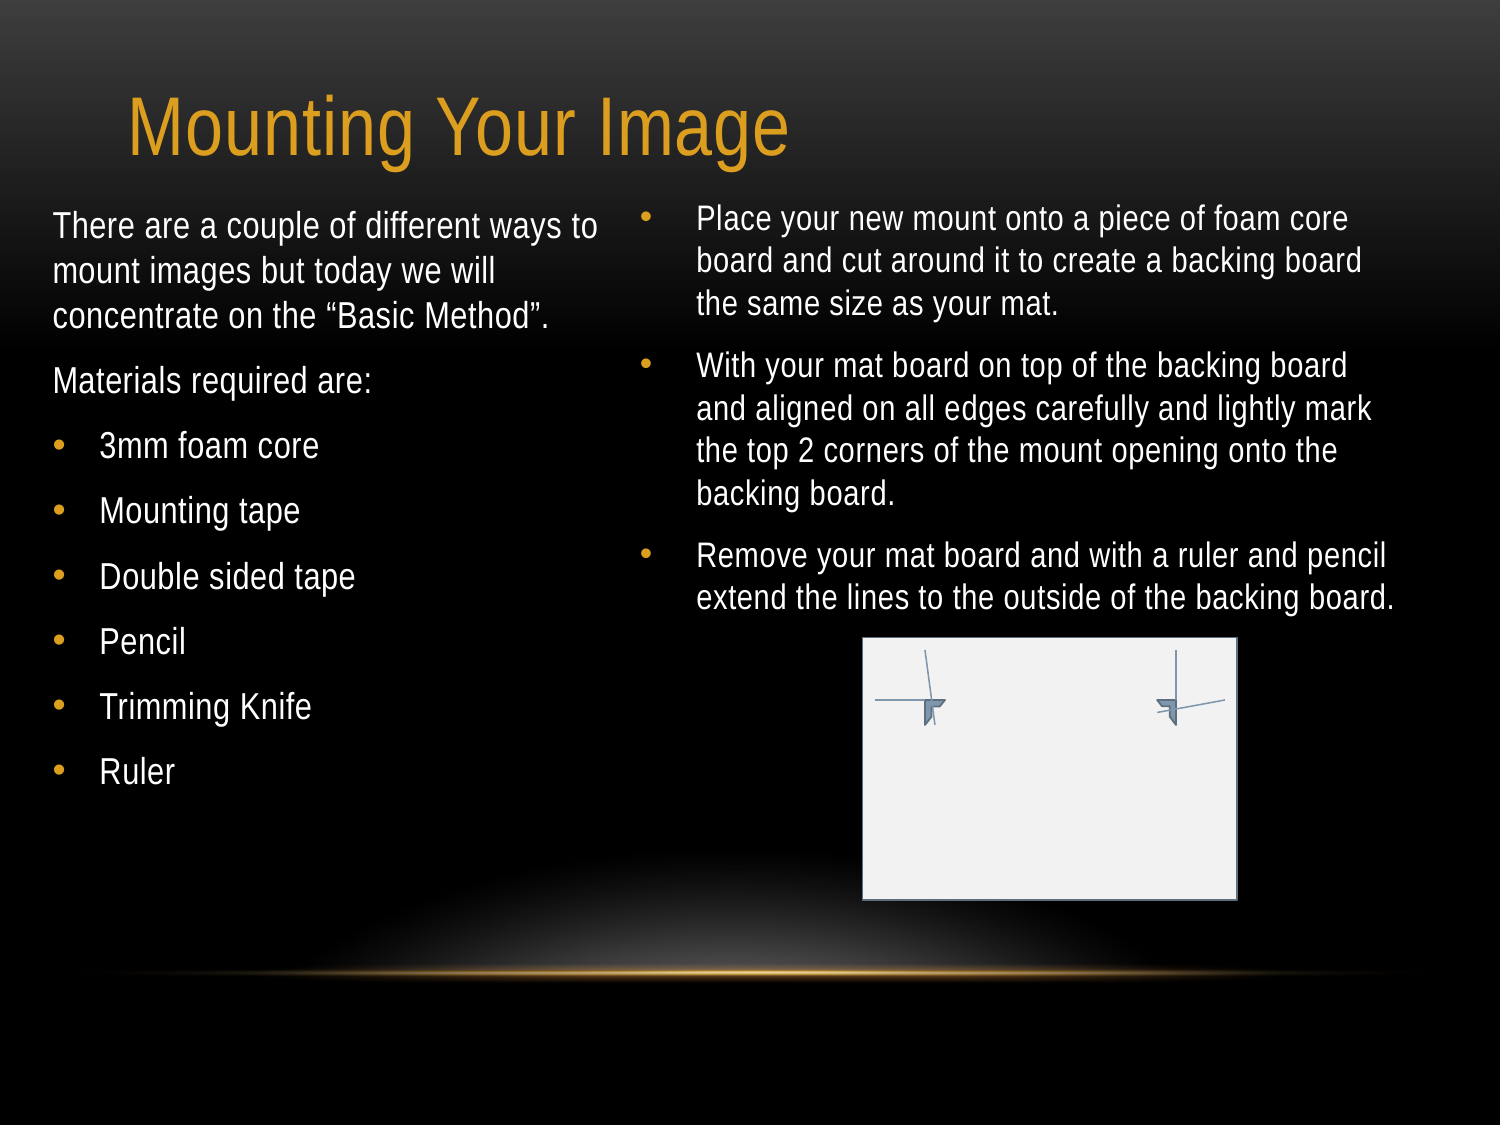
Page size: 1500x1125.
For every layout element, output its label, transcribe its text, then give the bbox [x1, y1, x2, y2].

list Place your new mount onto a piece of foam core board and cut around it to create a backing board the same size as your mat. With your mat board on top of the backing board and aligned on all edges carefully and lightly mark the top 2 corners of the mount opening onto the backing board. Remove your mat board and with a ruler and pencil extend the lines to the outside of the backing board. [624, 187, 1413, 938]
text_box [1168, 712, 1177, 726]
text_box [933, 699, 946, 708]
title Mounting Your Image [112, 50, 1375, 180]
text_box [862, 637, 1238, 901]
text_box [924, 709, 933, 726]
list There are a couple of different ways to mount images but today we will concentrate on the “Basic Method”. Materials required are: 3mm foam core Mounting tape Double sided tape Pencil Trimming Knife Ruler [37, 200, 625, 938]
picture [0, 0, 1500, 1125]
text_box [1156, 699, 1167, 708]
